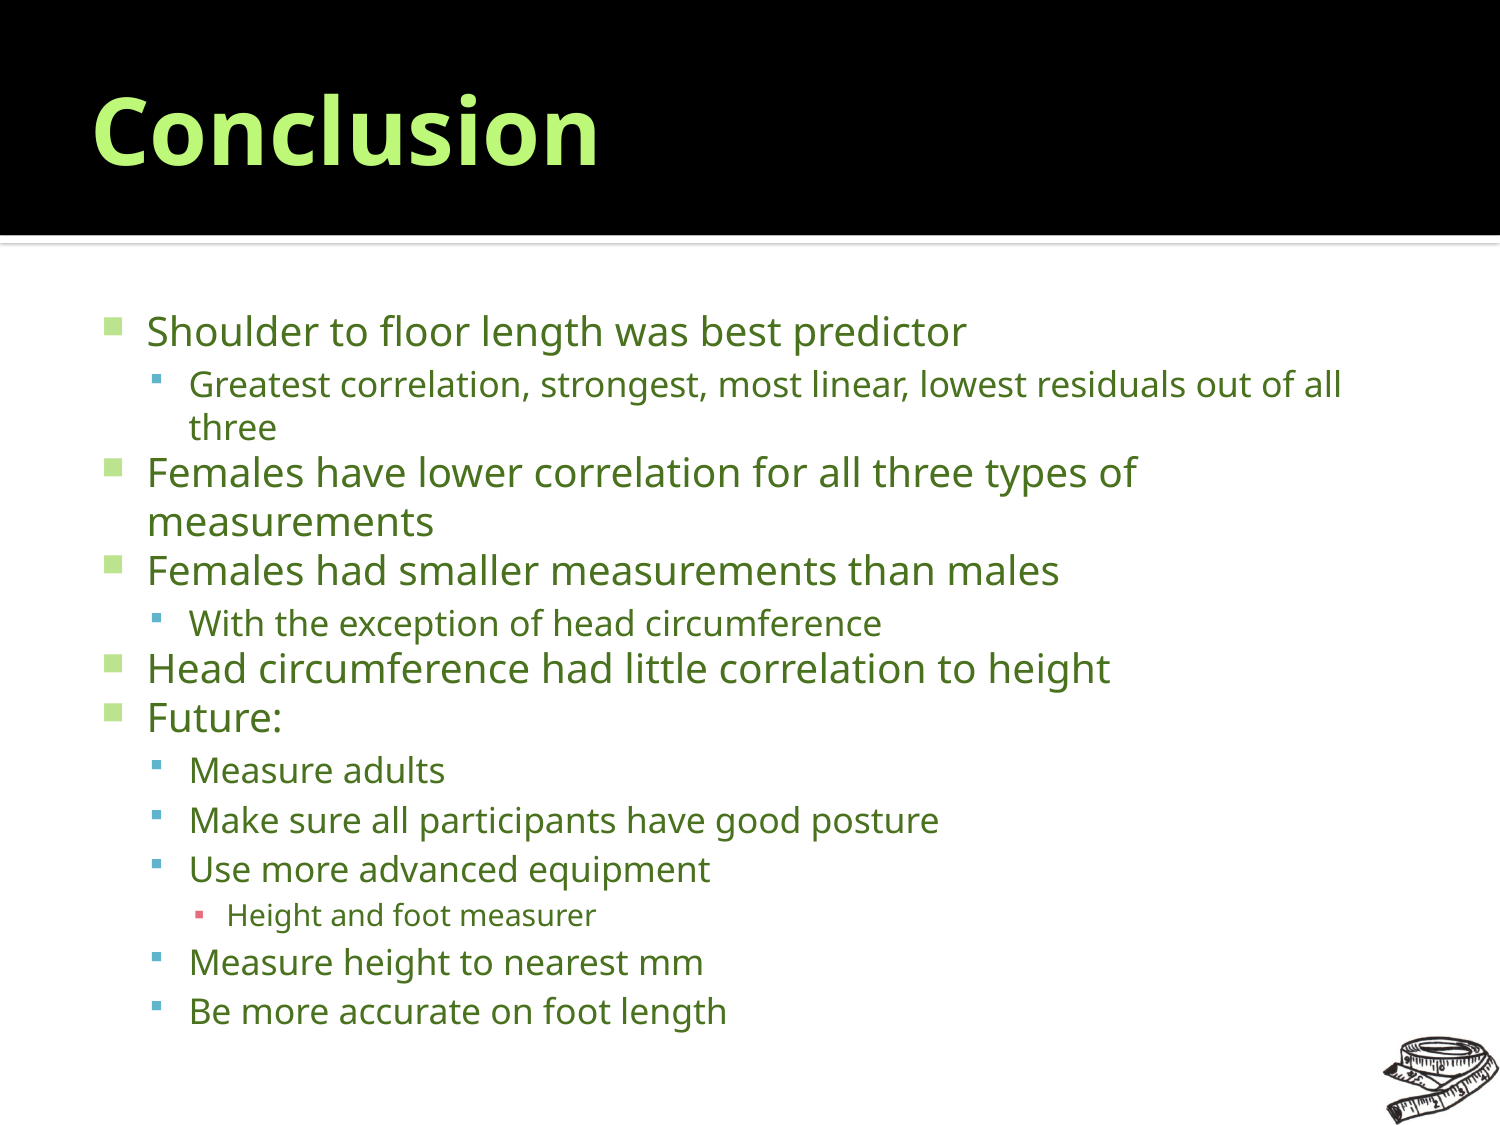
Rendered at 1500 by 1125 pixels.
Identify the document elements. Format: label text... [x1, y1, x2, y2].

picture [1380, 1034, 1500, 1125]
title Conclusion [75, 25, 1425, 231]
list Shoulder to floor length was best predictor Greatest correlation, strongest, most linear, lowest residuals out of all three Females have lower correlation for all three types of measurements Females had smaller measurements than males With the exception of head circumference Head circumference had little correlation to height Future: Measure adults Make sure all participants have good posture Use more advanced equipment Height and foot measurer Measure height to nearest mm Be more accurate on foot length [75, 291, 1425, 1050]
